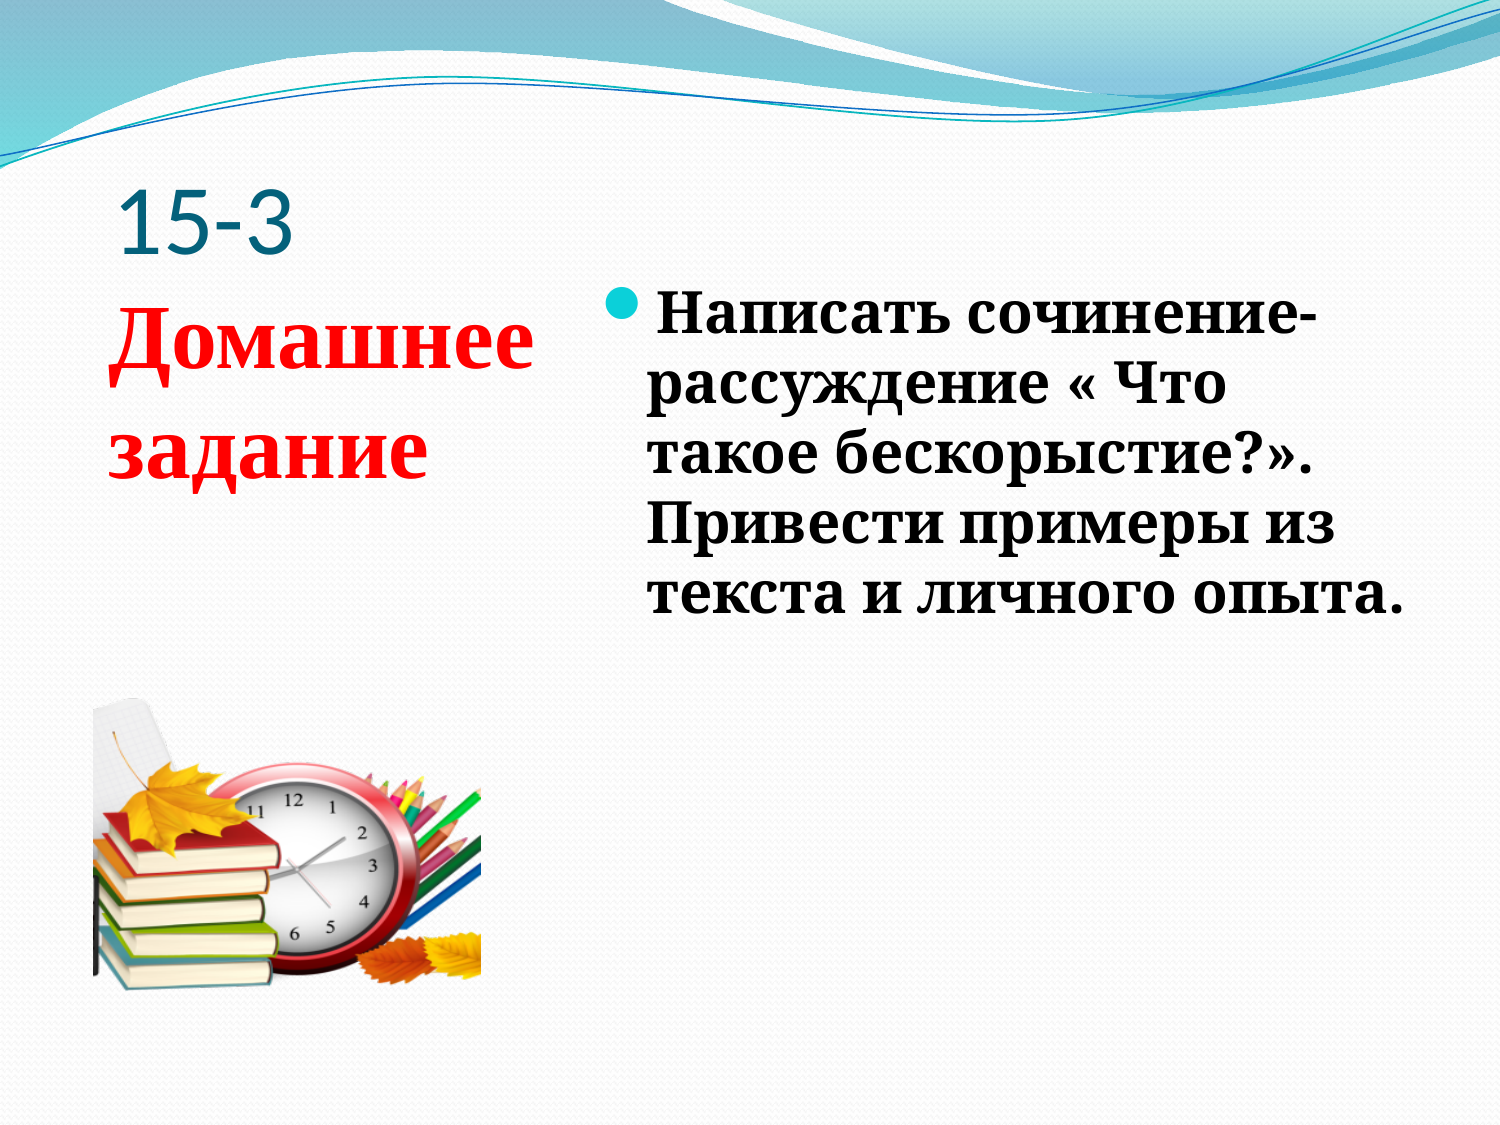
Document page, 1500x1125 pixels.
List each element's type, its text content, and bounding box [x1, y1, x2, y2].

title 15-3 [112, 84, 563, 275]
list Написать сочинение- рассуждение « Что такое бескорыстие?». Привести примеры из текста и личного опыта. [586, 275, 1425, 1025]
picture [93, 667, 481, 1001]
list Домашнее задание [105, 269, 556, 1020]
